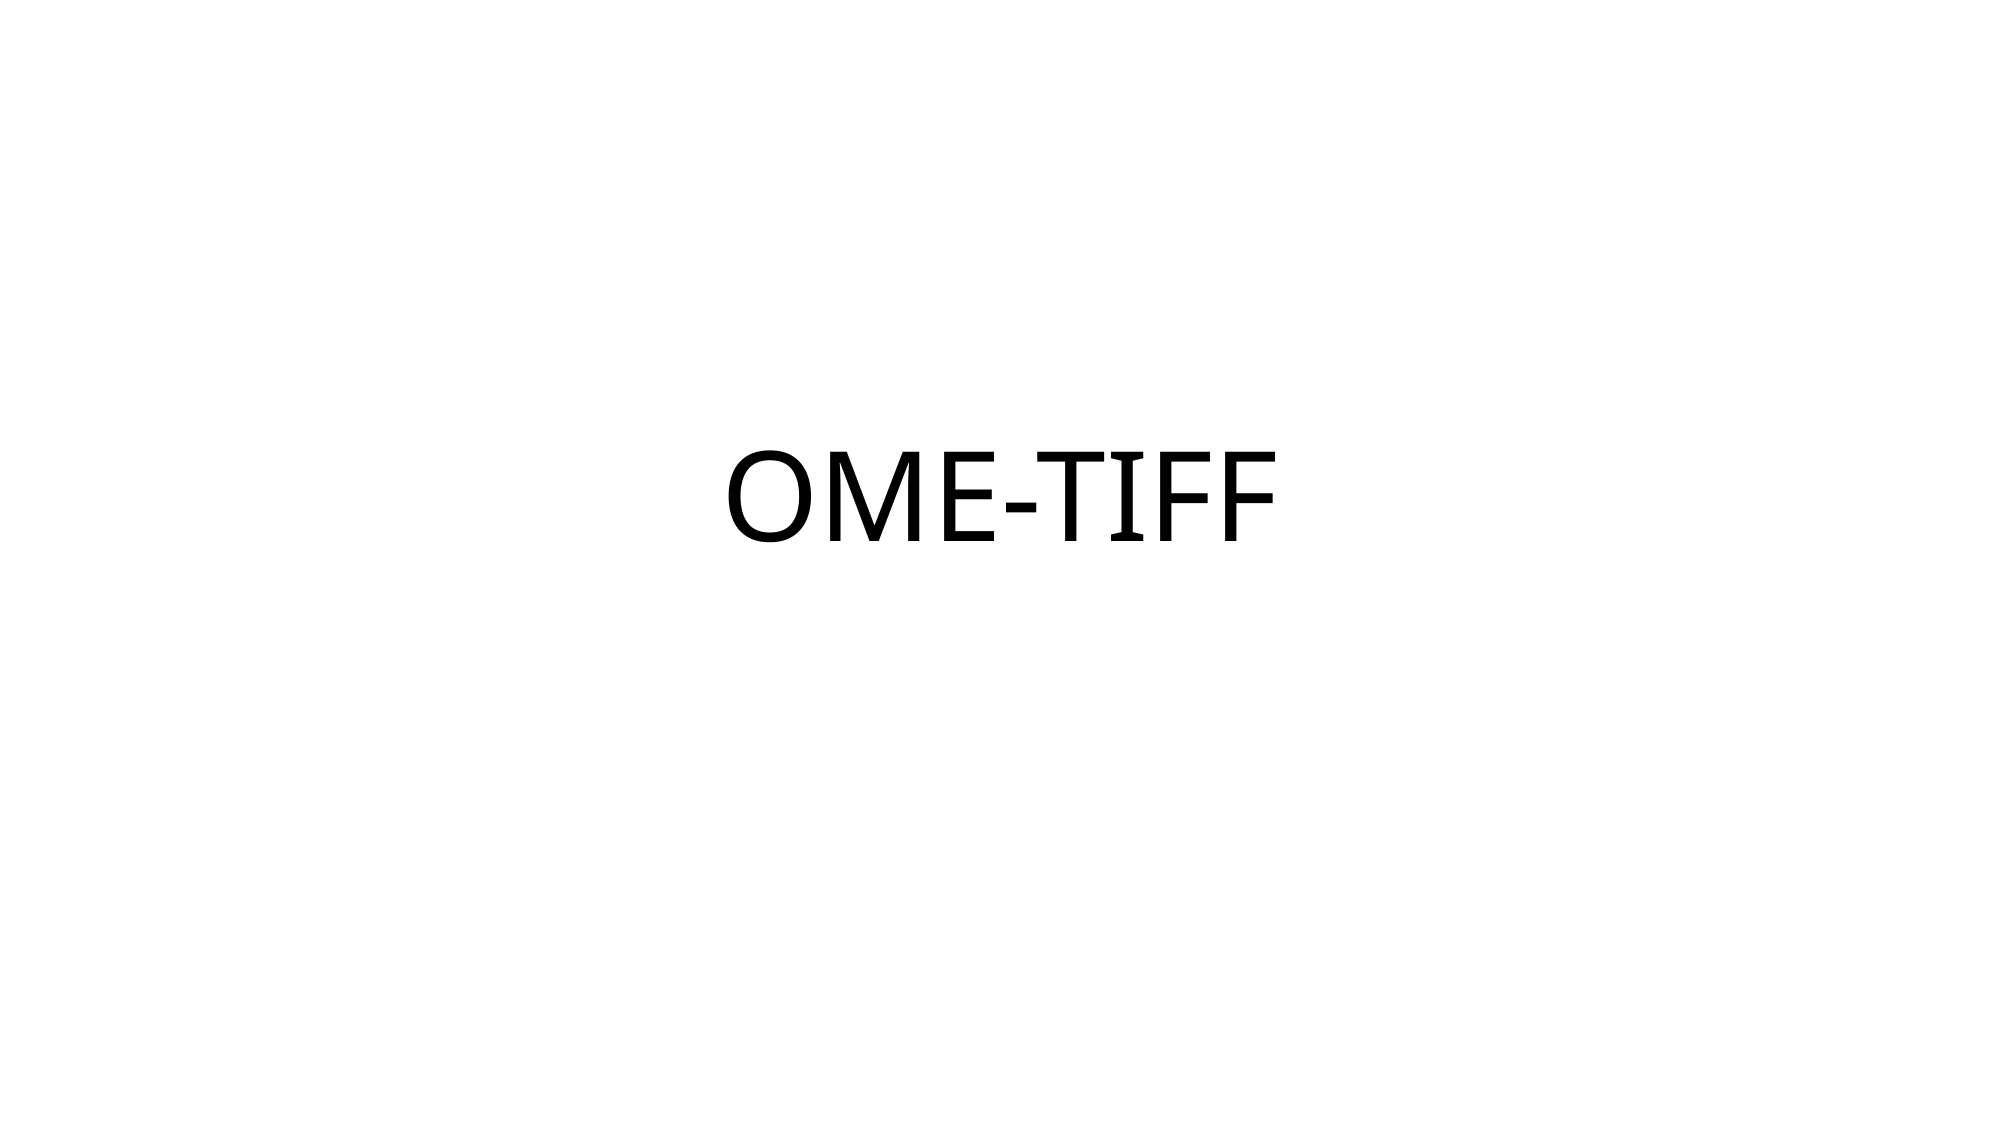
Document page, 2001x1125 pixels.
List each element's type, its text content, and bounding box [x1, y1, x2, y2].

title OME-TIFF [249, 184, 1750, 576]
